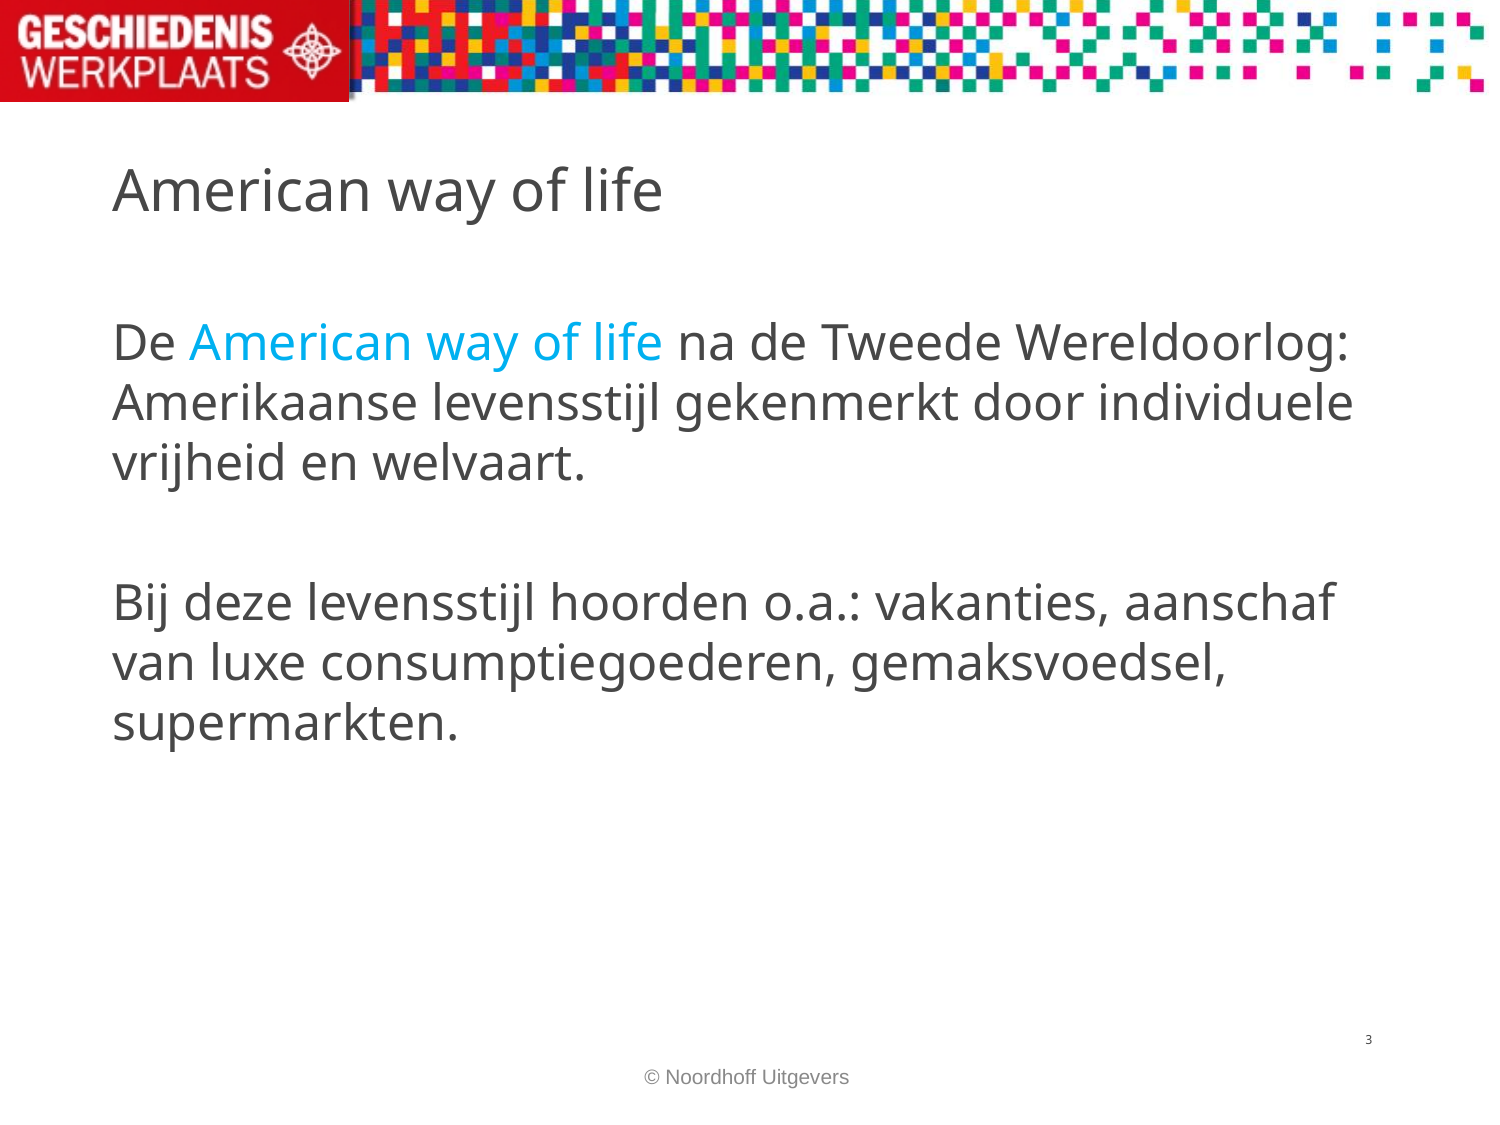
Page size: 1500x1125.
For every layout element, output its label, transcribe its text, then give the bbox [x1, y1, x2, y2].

slide_number 3 [1325, 1025, 1388, 1063]
picture [0, 0, 1500, 1125]
title American way of life [112, 145, 1401, 256]
text_box © Noordhoff Uitgevers [512, 1045, 988, 1106]
list De American way of life na de Tweede Wereldoorlog: Amerikaanse levensstijl gekenmerkt door individuele vrijheid en welvaart. Bij deze levensstijl hoorden o.a.: vakanties, aanschaf van luxe consumptiegoederen, gemaksvoedsel, supermarkten. [112, 302, 1409, 988]
